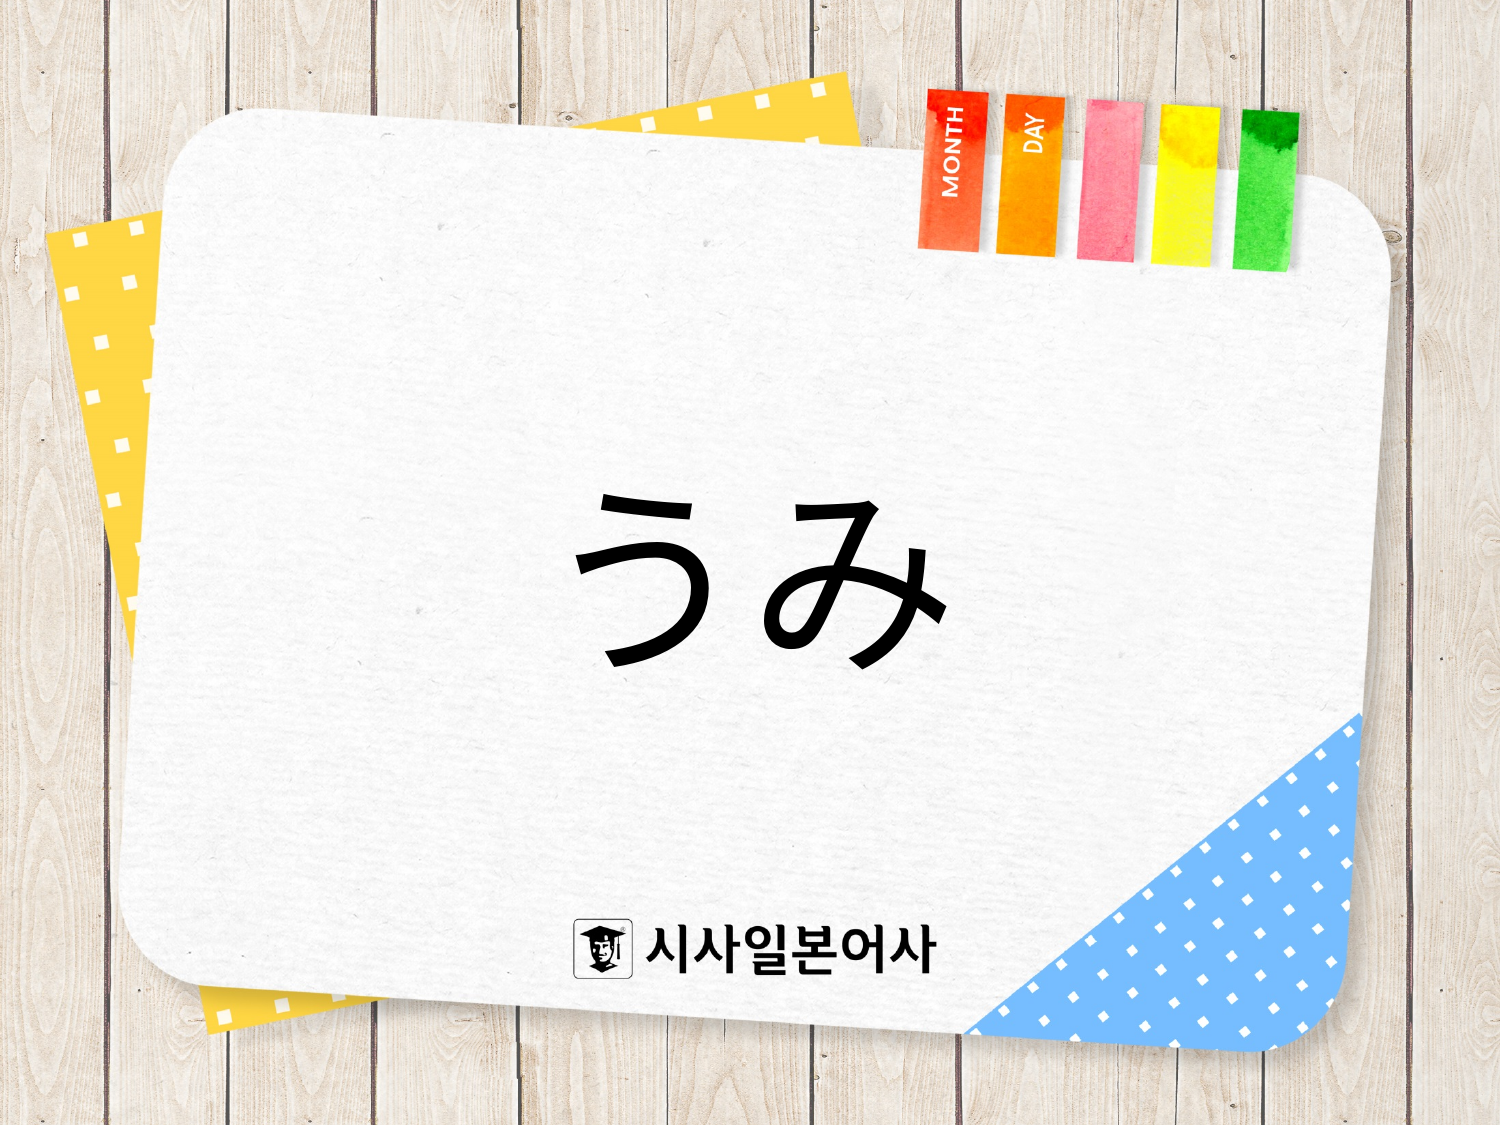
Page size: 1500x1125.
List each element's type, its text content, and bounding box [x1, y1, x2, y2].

picture [0, 0, 1500, 1125]
title うみ [75, 338, 1425, 811]
